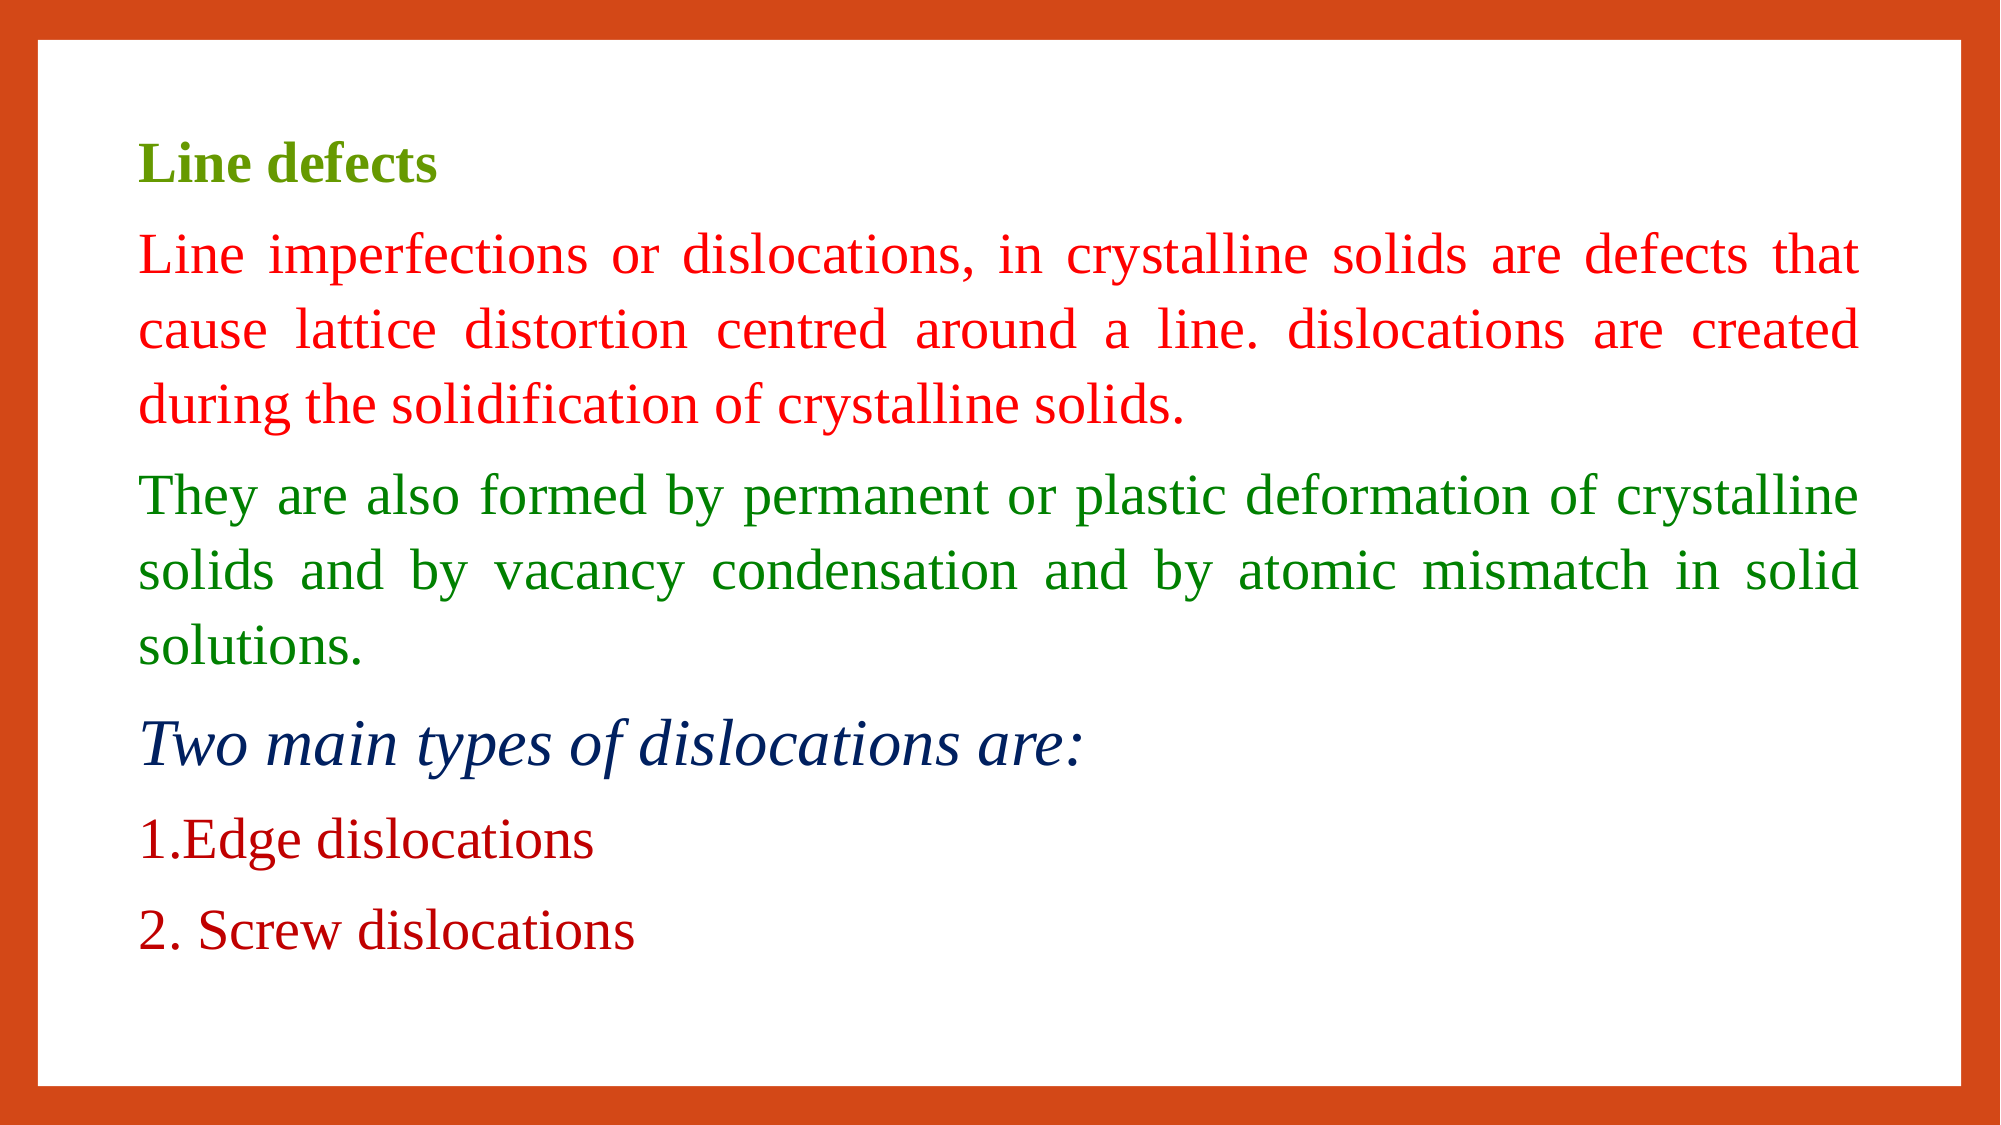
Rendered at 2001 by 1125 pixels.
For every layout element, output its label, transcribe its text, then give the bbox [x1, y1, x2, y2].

text_box Line defects Line imperfections or dislocations, in crystalline solids are defects that cause lattice distortion centred around a line. dislocations are created during the solidification of crystalline solids. They are also formed by permanent or plastic deformation of crystalline solids and by vacancy condensation and by atomic mismatch in solid solutions. Two main types of dislocations are: 1.Edge dislocations 2. Screw dislocations [124, 111, 1876, 969]
